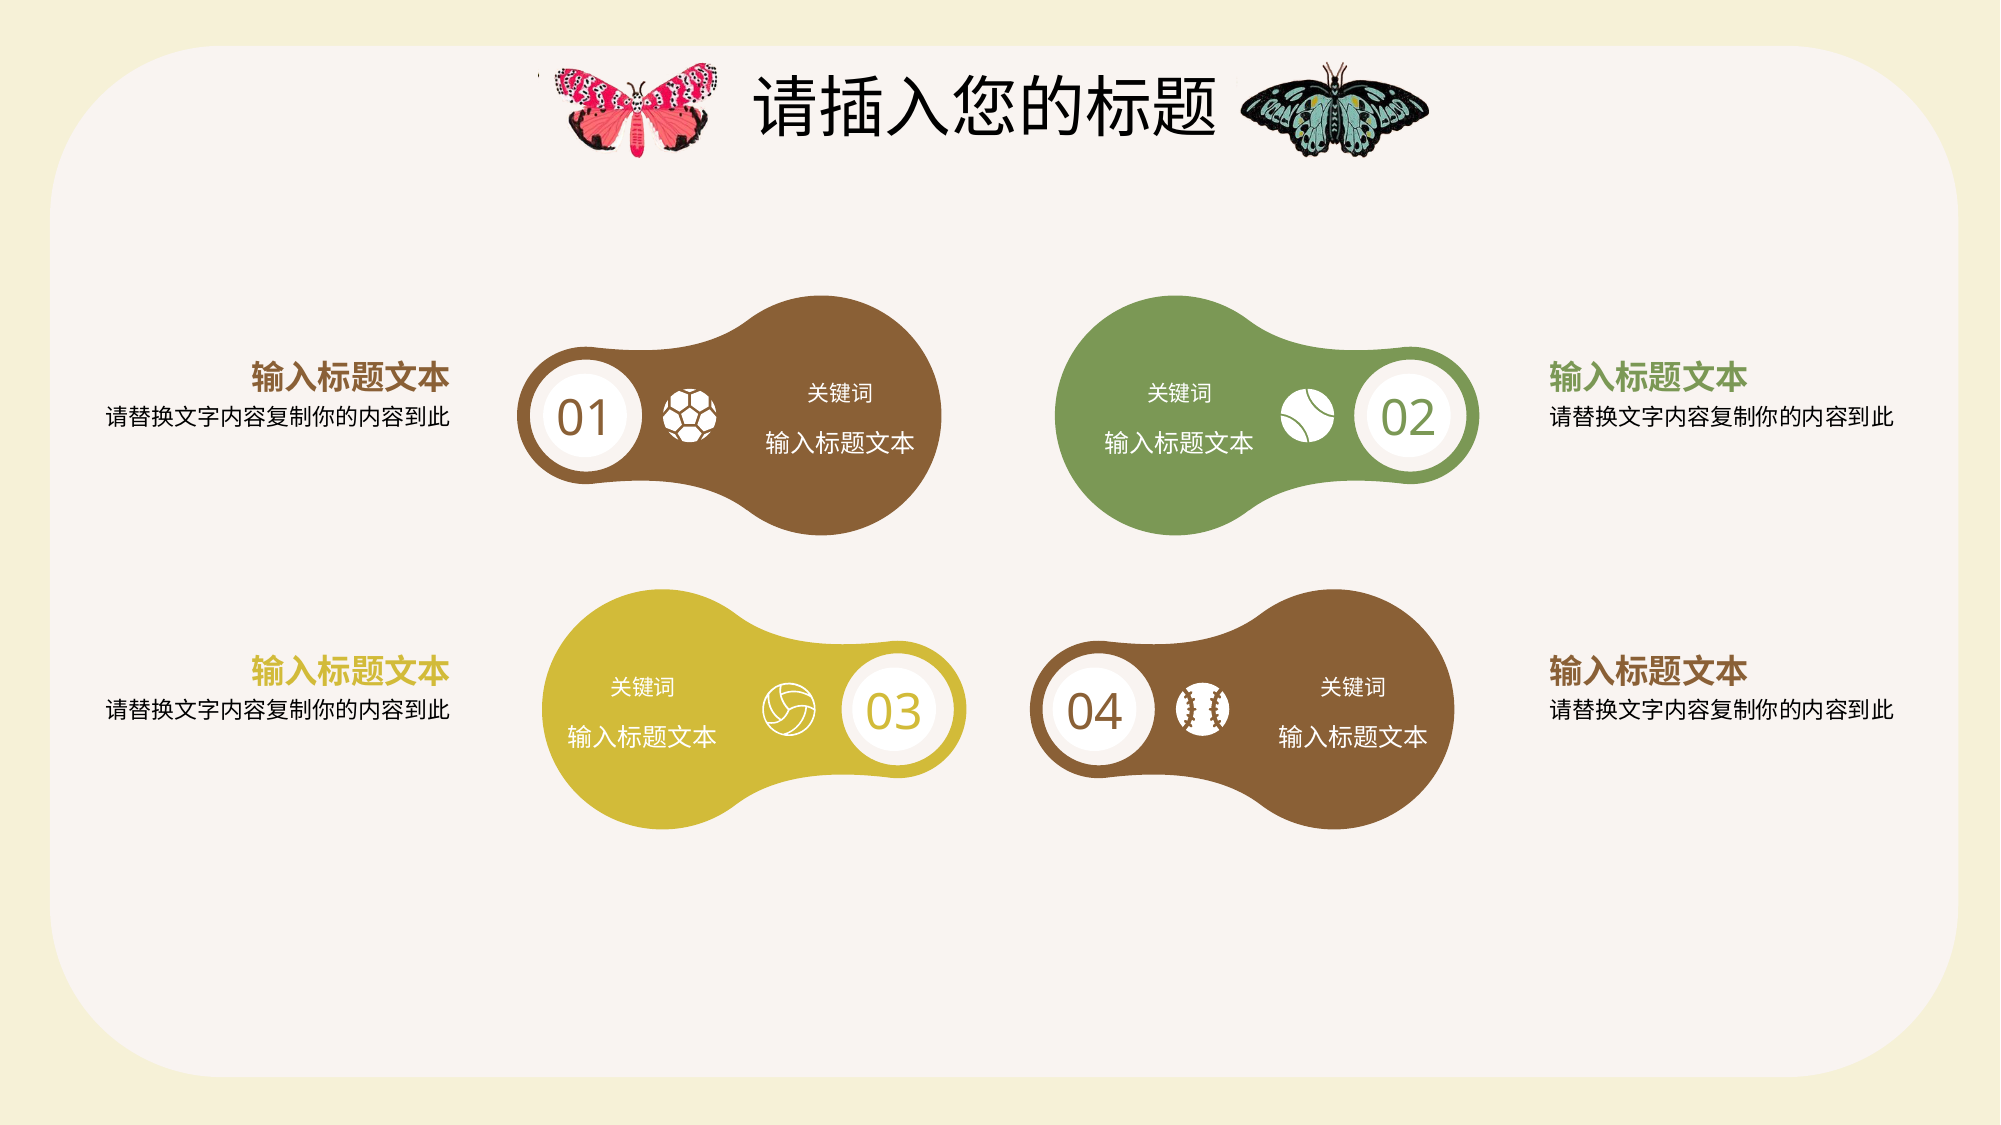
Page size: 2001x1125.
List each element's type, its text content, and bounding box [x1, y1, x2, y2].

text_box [1054, 295, 1480, 536]
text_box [541, 589, 967, 830]
picture [538, 47, 735, 162]
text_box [60, 649, 463, 769]
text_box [1537, 649, 1940, 769]
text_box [1537, 356, 1940, 475]
text_box 请插入您的标题 [736, 57, 1234, 152]
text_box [60, 356, 463, 475]
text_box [516, 295, 942, 536]
picture [1235, 57, 1433, 164]
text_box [1029, 589, 1455, 830]
